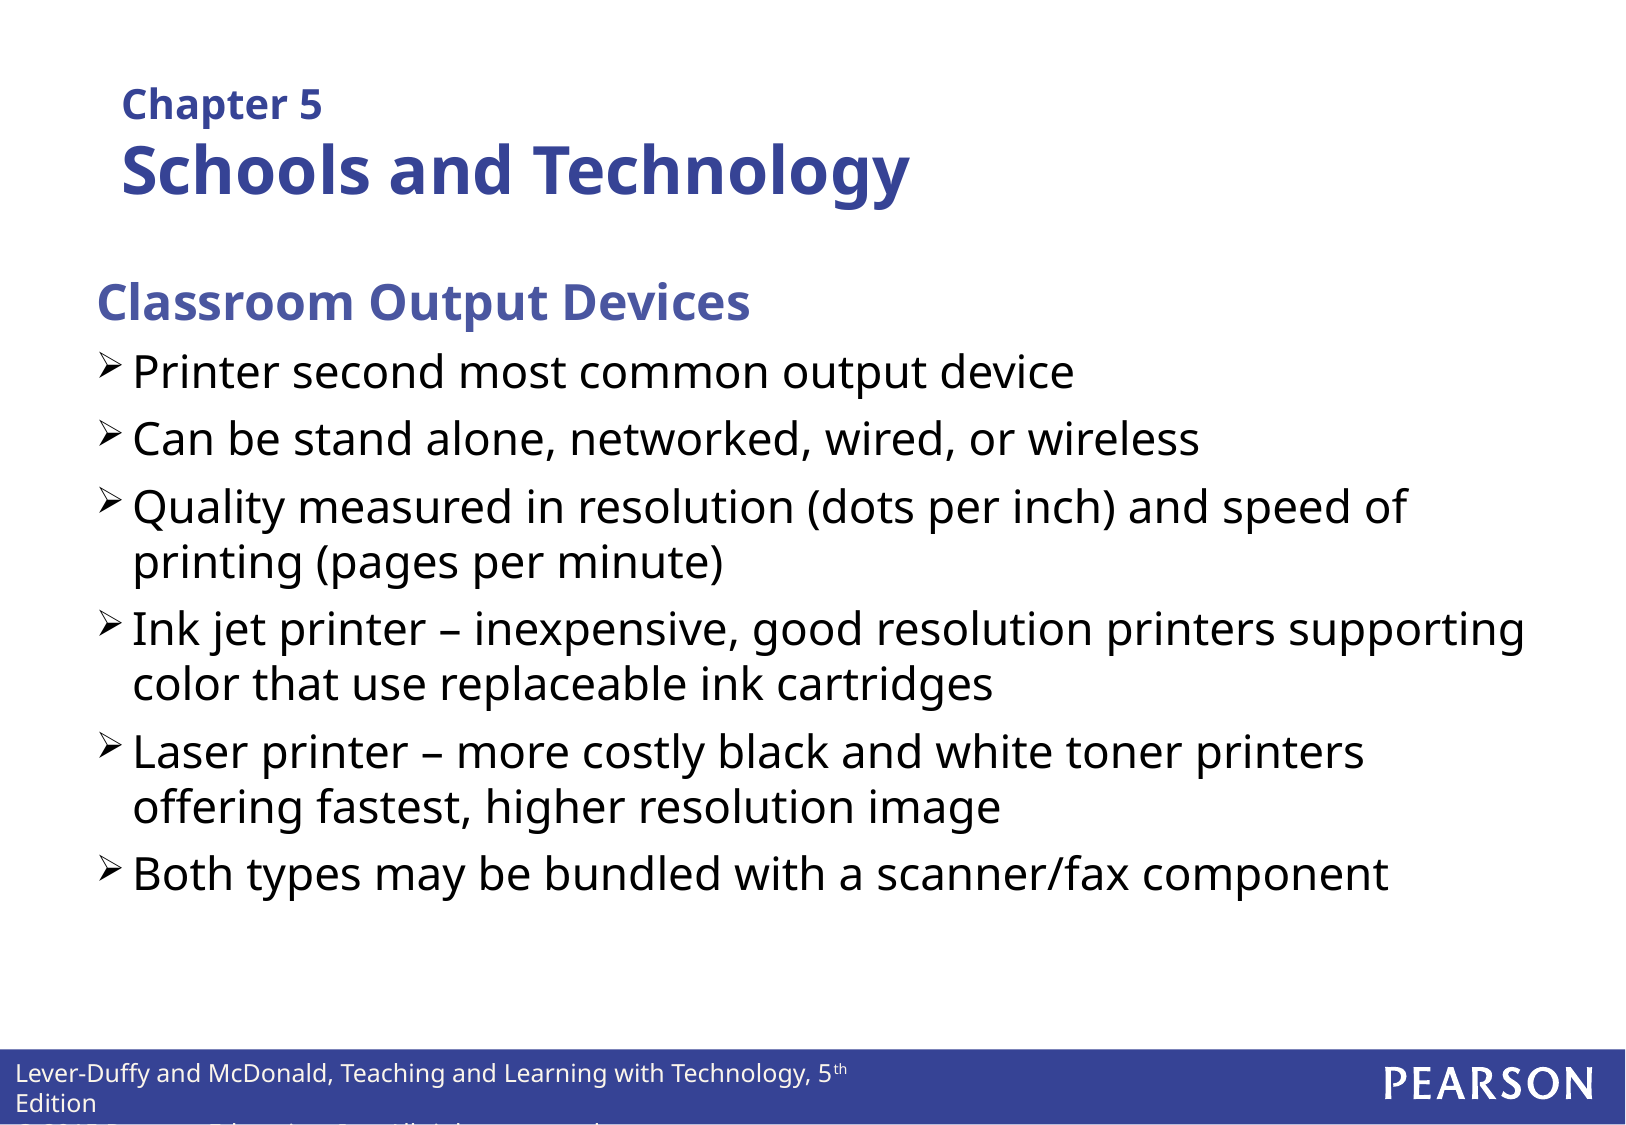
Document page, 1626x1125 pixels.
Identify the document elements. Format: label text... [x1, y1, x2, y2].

list Classroom Output Devices Printer second most common output device Can be stand alone, networked, wired, or wireless Quality measured in resolution (dots per inch) and speed of printing (pages per minute) Ink jet printer – inexpensive, good resolution printers supporting color that use replaceable ink cartridges Laser printer – more costly black and white toner printers offering fastest, higher resolution image Both types may be bundled with a scanner/fax component [81, 262, 1544, 1005]
text_box Chapter 5 Schools and Technology [106, 70, 1569, 258]
